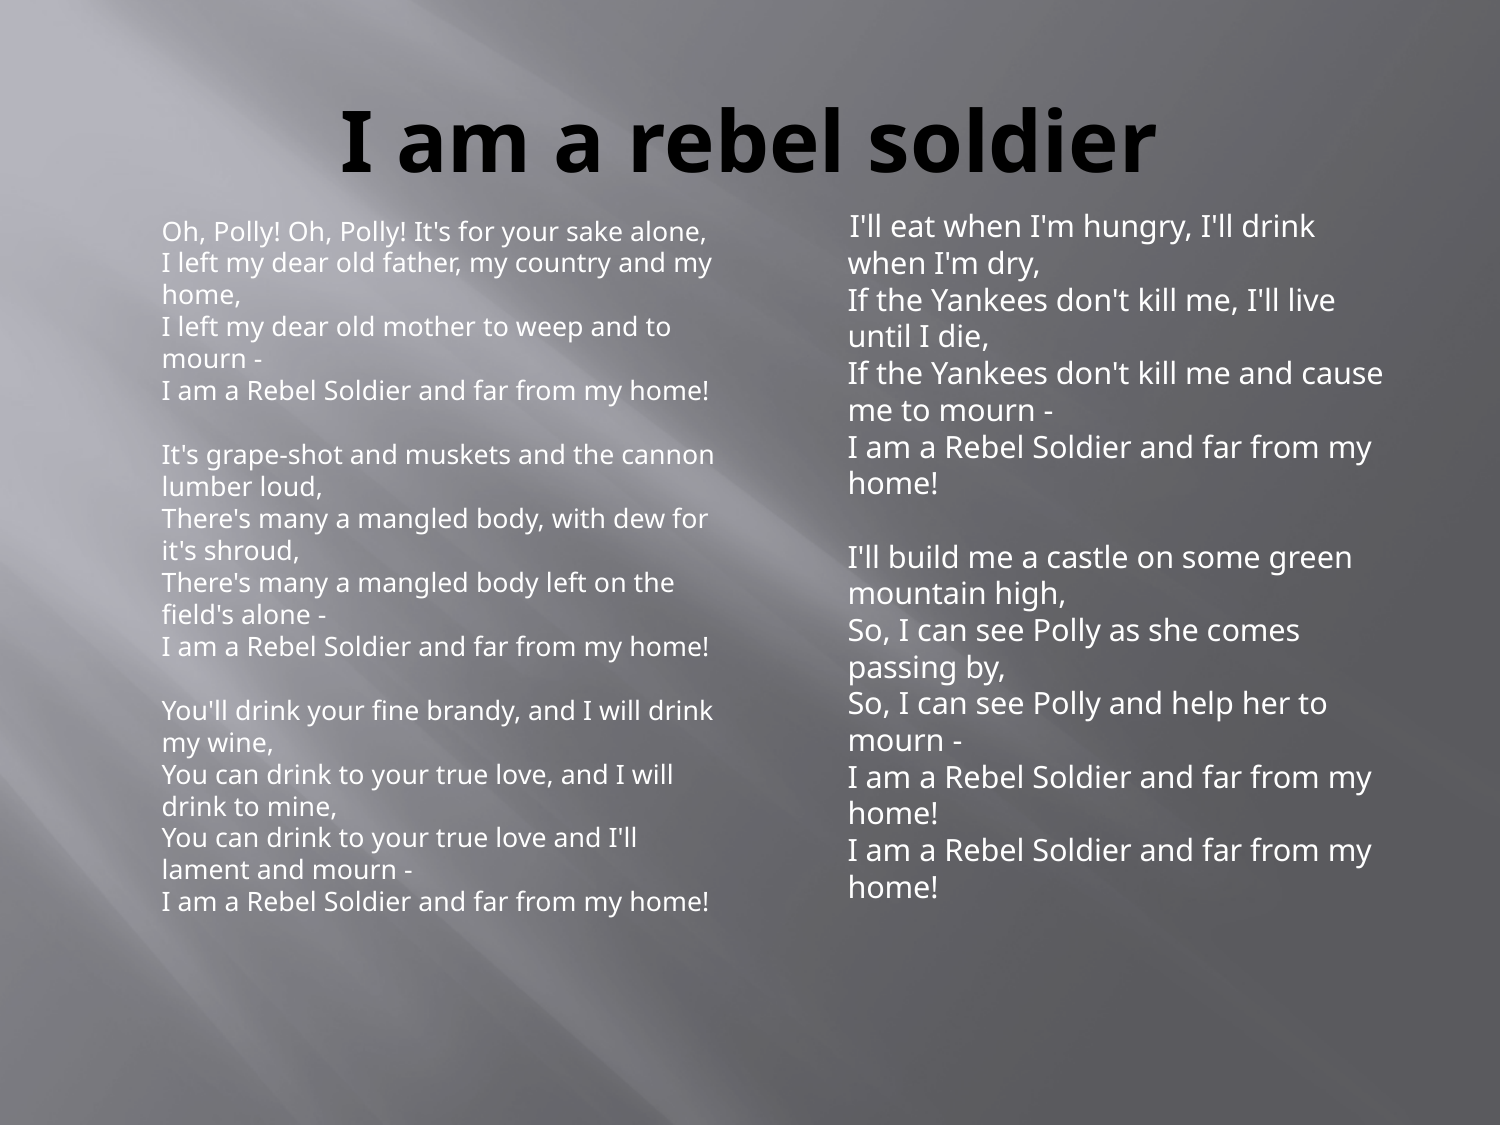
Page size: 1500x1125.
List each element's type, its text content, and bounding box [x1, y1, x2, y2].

title I am a rebel soldier [75, 45, 1425, 233]
list Oh, Polly! Oh, Polly! It's for your sake alone, I left my dear old father, my country and my home, I left my dear old mother to weep and to mourn - I am a Rebel Soldier and far from my home! It's grape-shot and muskets and the cannon lumber loud, There's many a mangled body, with dew for it's shroud, There's many a mangled body left on the field's alone - I am a Rebel Soldier and far from my home! You'll drink your fine brandy, and I will drink my wine, You can drink to your true love, and I will drink to mine, You can drink to your true love and I'll lament and mourn - I am a Rebel Soldier and far from my home! [75, 174, 738, 1100]
list I'll eat when I'm hungry, I'll drink when I'm dry, If the Yankees don't kill me, I'll live until I die, If the Yankees don't kill me and cause me to mourn - I am a Rebel Soldier and far from my home! I'll build me a castle on some green mountain high, So, I can see Polly as she comes passing by, So, I can see Polly and help her to mourn - I am a Rebel Soldier and far from my home! I am a Rebel Soldier and far from my home! [750, 200, 1413, 943]
